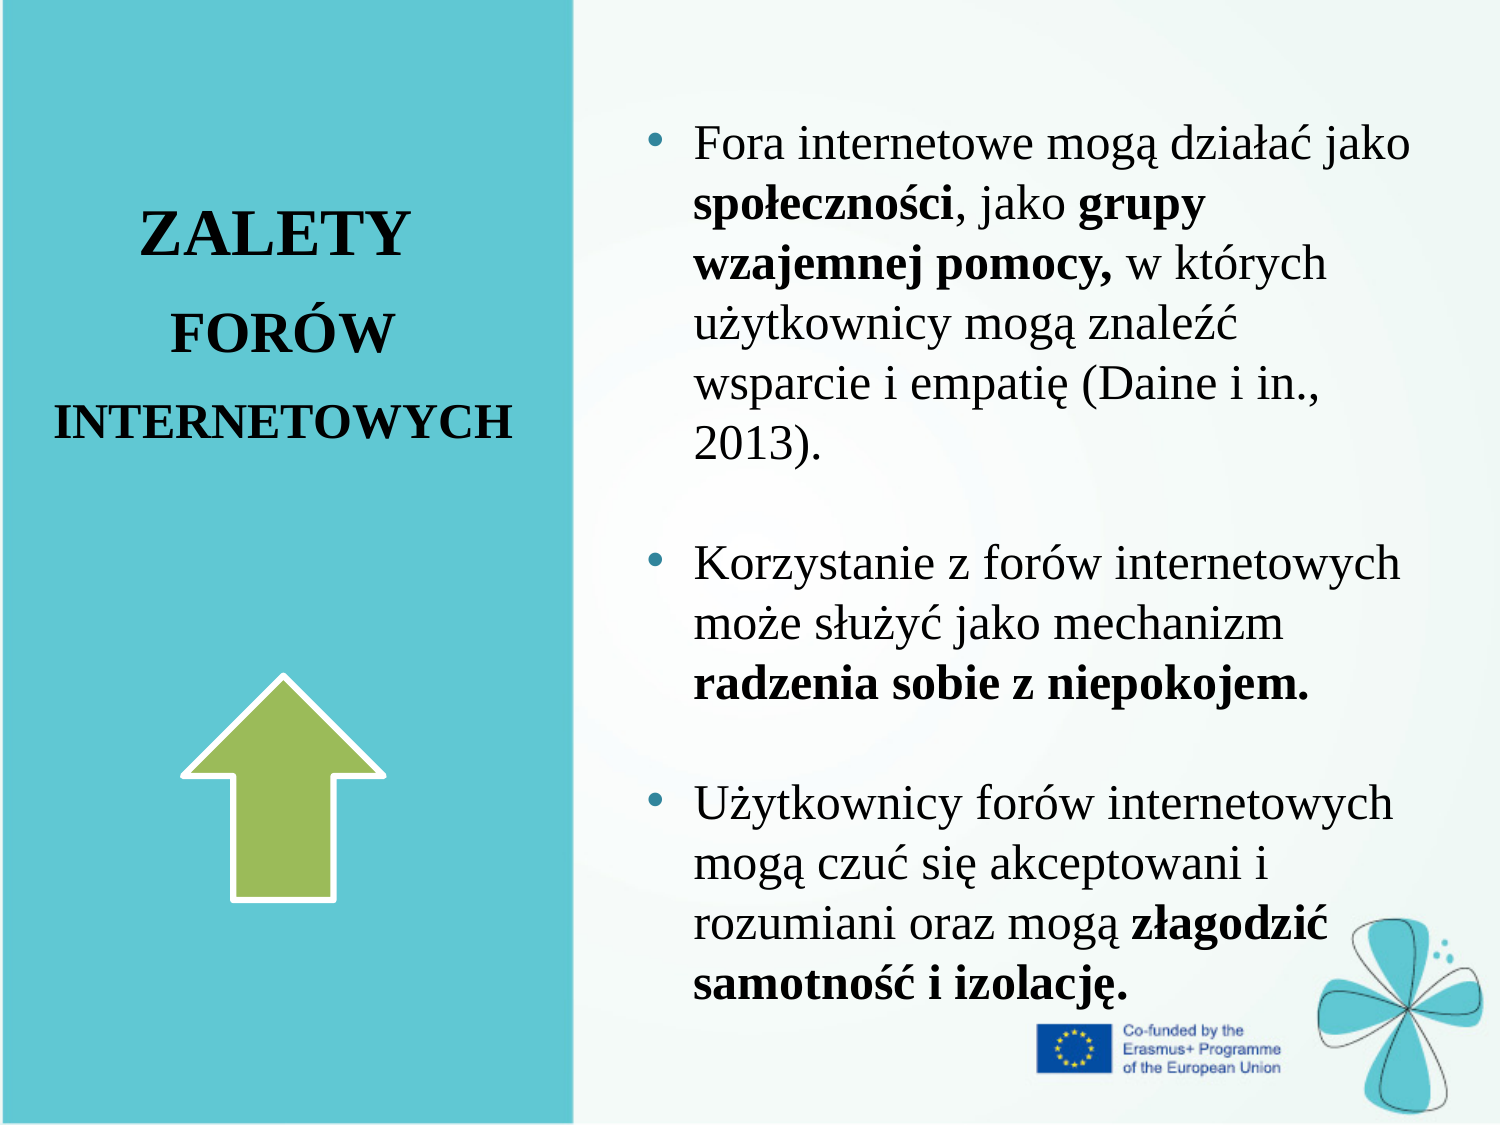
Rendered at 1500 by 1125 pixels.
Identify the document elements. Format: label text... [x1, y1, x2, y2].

text_box Fora internetowe mogą działać jako społeczności, jako grupy wzajemnej pomocy, w których użytkownicy mogą znaleźć wsparcie i empatię (Daine i in., 2013). Korzystanie z forów internetowych może służyć jako mechanizm radzenia sobie z niepokojem. Użytkownicy forów internetowych mogą czuć się akceptowani i rozumiani oraz mogą złagodzić samotność i izolację. [631, 101, 1437, 1017]
table_header Zalety forów internetowych [29, 184, 538, 449]
text_box [181, 673, 386, 903]
picture [0, 0, 1500, 1125]
